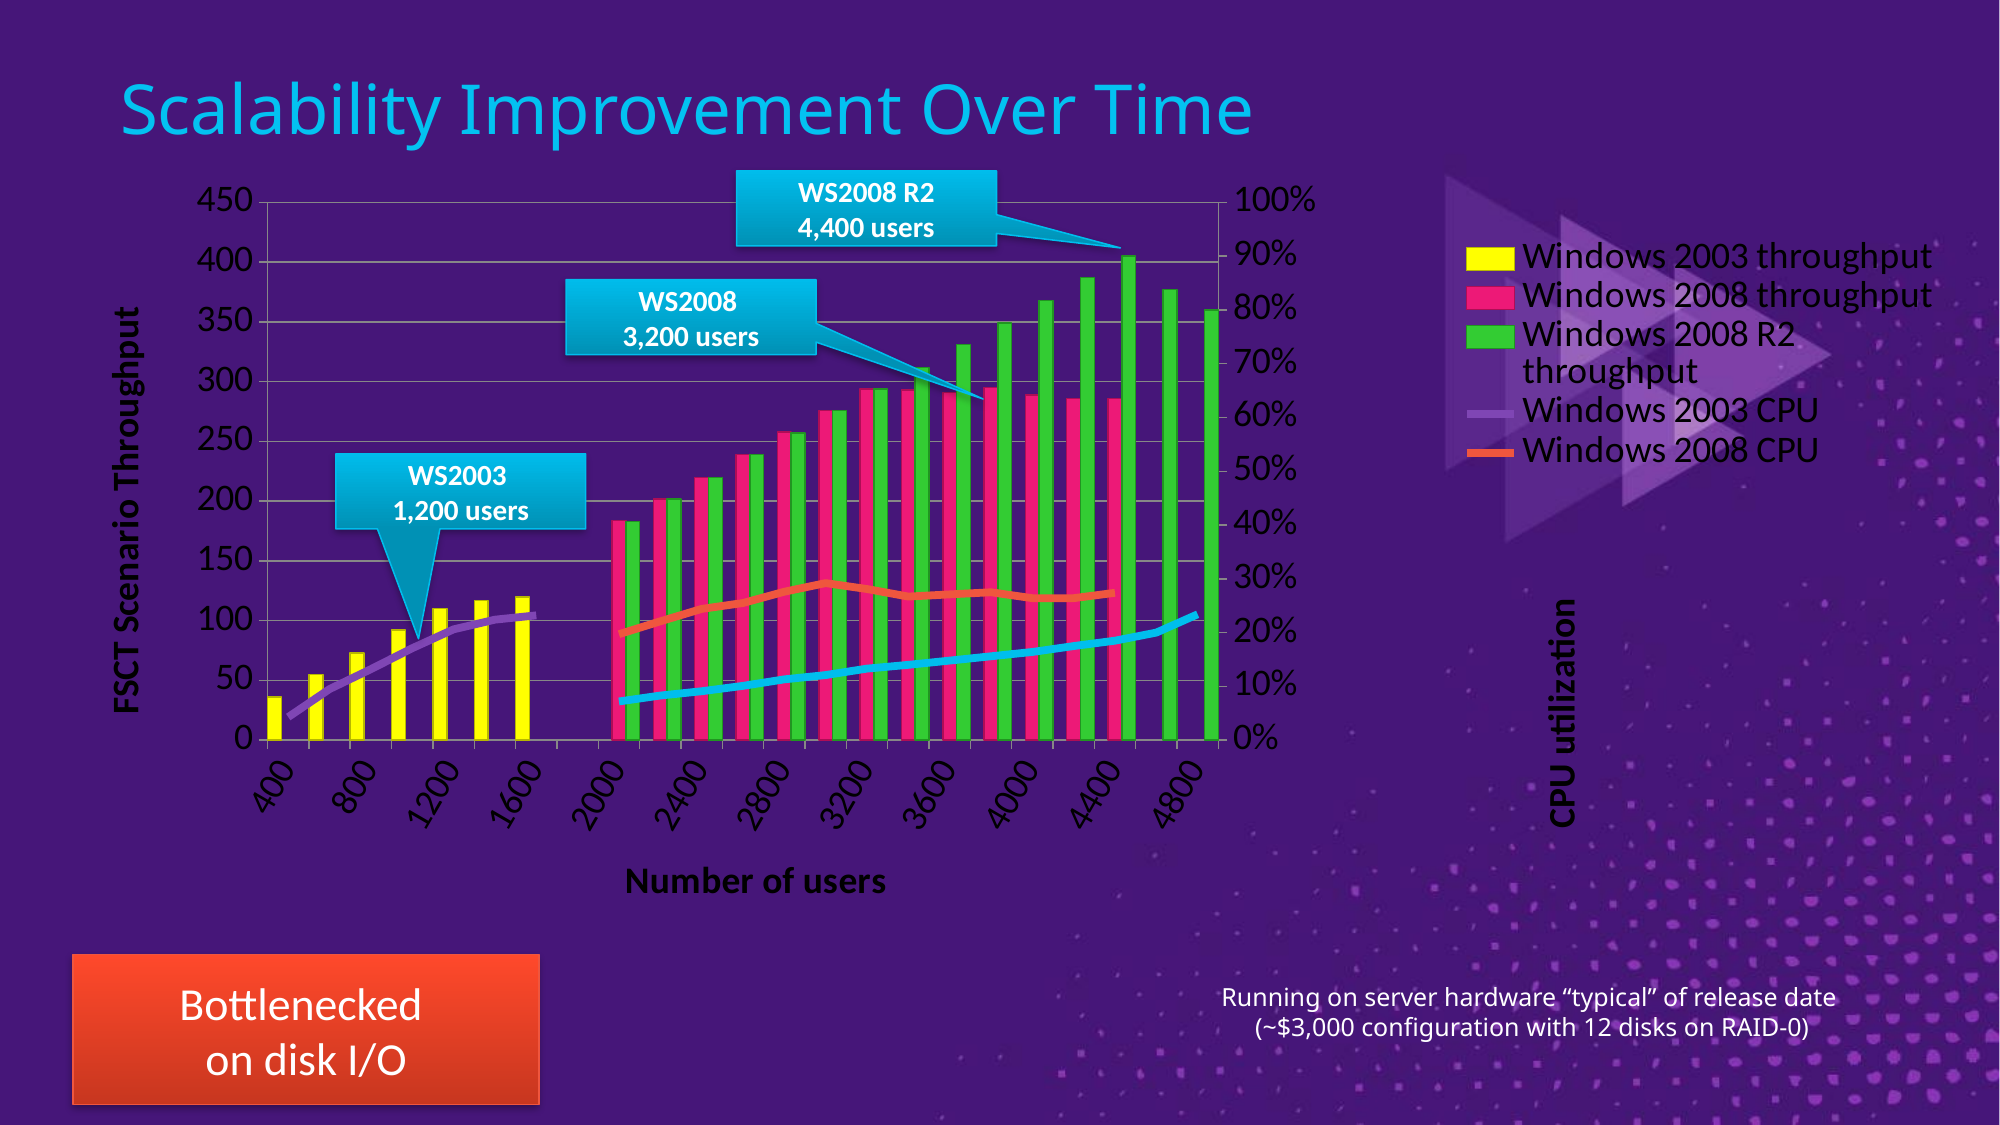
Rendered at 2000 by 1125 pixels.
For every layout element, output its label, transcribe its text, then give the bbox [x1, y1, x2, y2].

chart [71, 167, 1956, 940]
picture [0, 0, 2000, 1125]
text_box Bottlenecked on disk I/O [72, 954, 540, 1105]
title Scalability Improvement Over Time [99, 54, 1900, 164]
list Running on server hardware “typical” of release date (~$3,000 configuration with 12 disks on RAID-0) [1065, 971, 2000, 1054]
